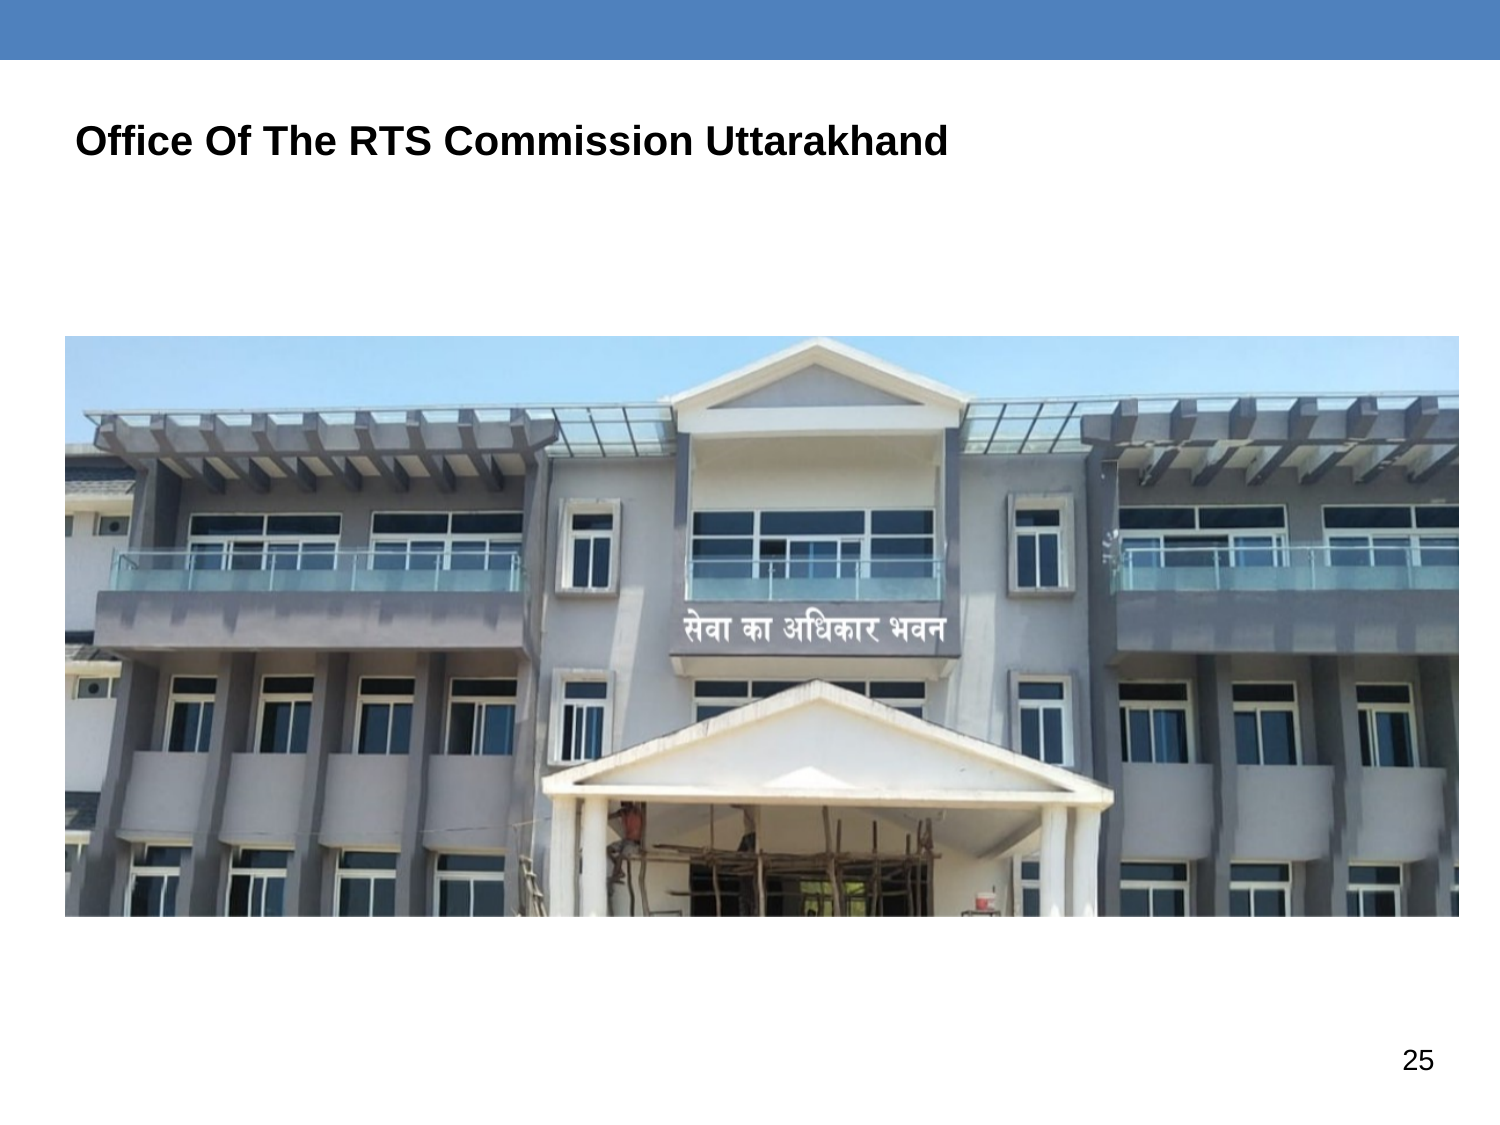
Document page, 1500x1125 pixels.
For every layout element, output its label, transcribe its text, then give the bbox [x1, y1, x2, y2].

picture [64, 336, 1459, 918]
text_box 25 [1387, 1025, 1463, 1092]
title Office Of The RTS Commission Uttarakhand [75, 44, 1425, 233]
